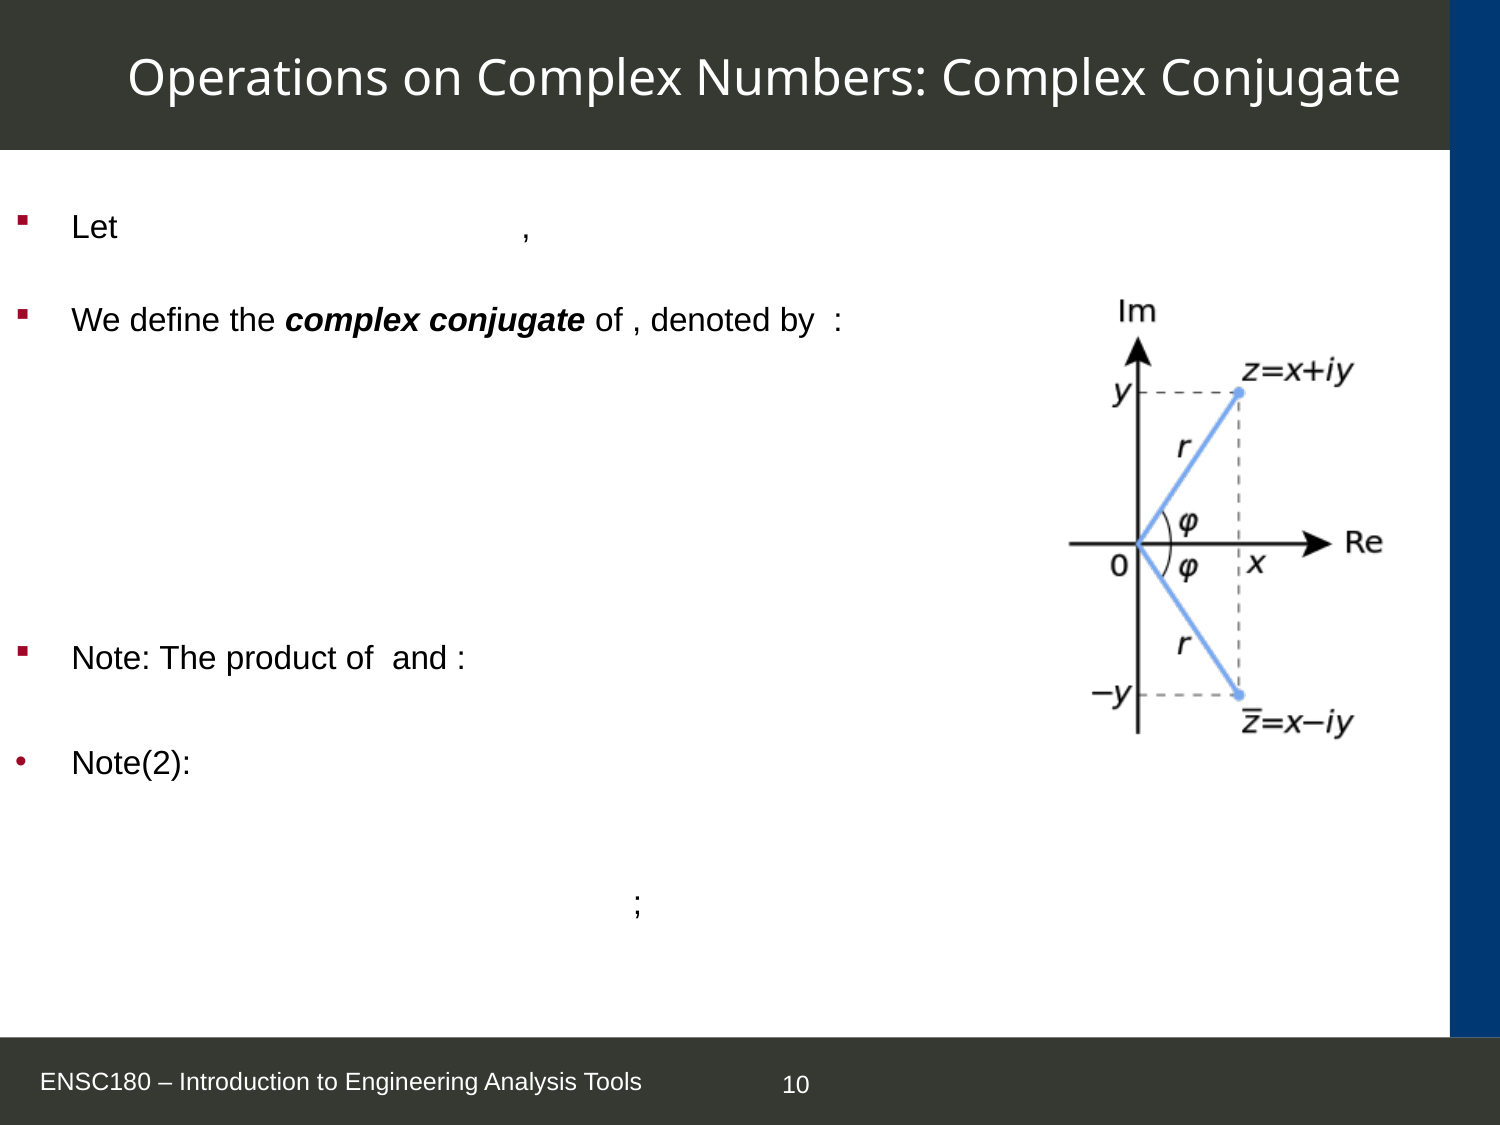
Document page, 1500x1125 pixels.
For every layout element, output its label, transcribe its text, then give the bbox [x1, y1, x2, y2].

picture [1057, 280, 1402, 765]
title Operations on Complex Numbers: Complex Conjugate [112, 37, 1450, 138]
footer ENSC180 – Introduction to Engineering Analysis Tools [24, 1058, 700, 1121]
